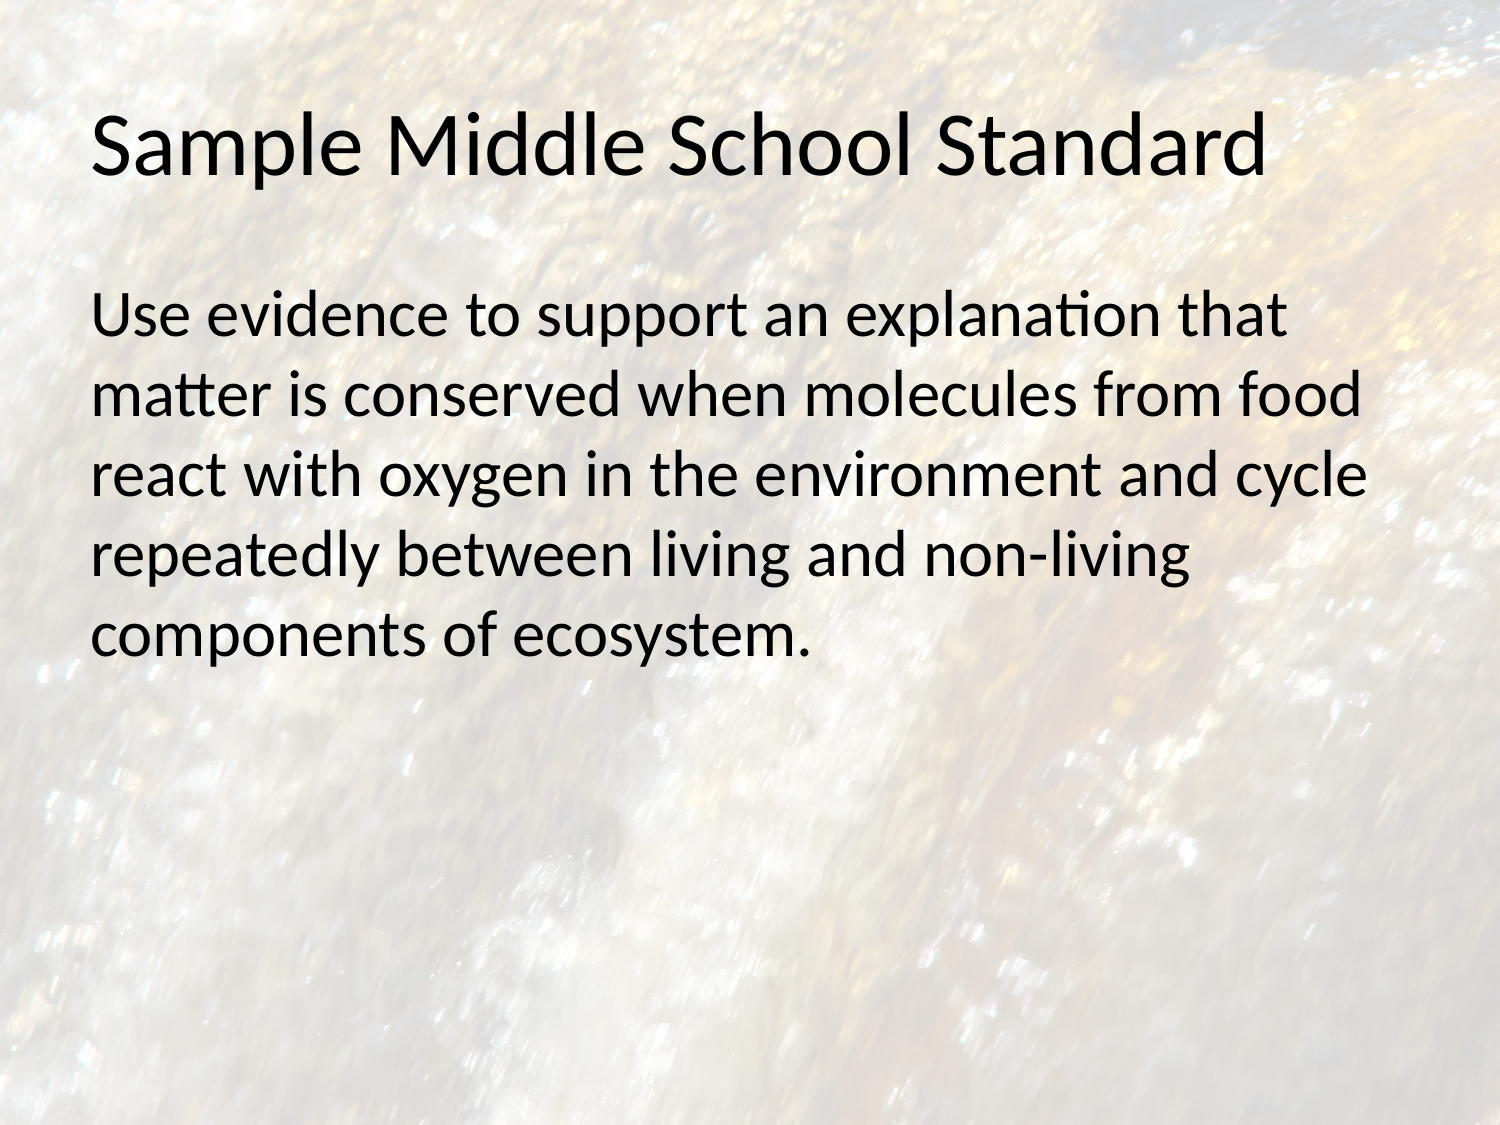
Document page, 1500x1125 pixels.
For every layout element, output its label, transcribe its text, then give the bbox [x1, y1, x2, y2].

list Use evidence to support an explanation that matter is conserved when molecules from food react with oxygen in the environment and cycle repeatedly between living and non-living components of ecosystem. [75, 262, 1425, 1005]
title Sample Middle School Standard [75, 45, 1425, 233]
